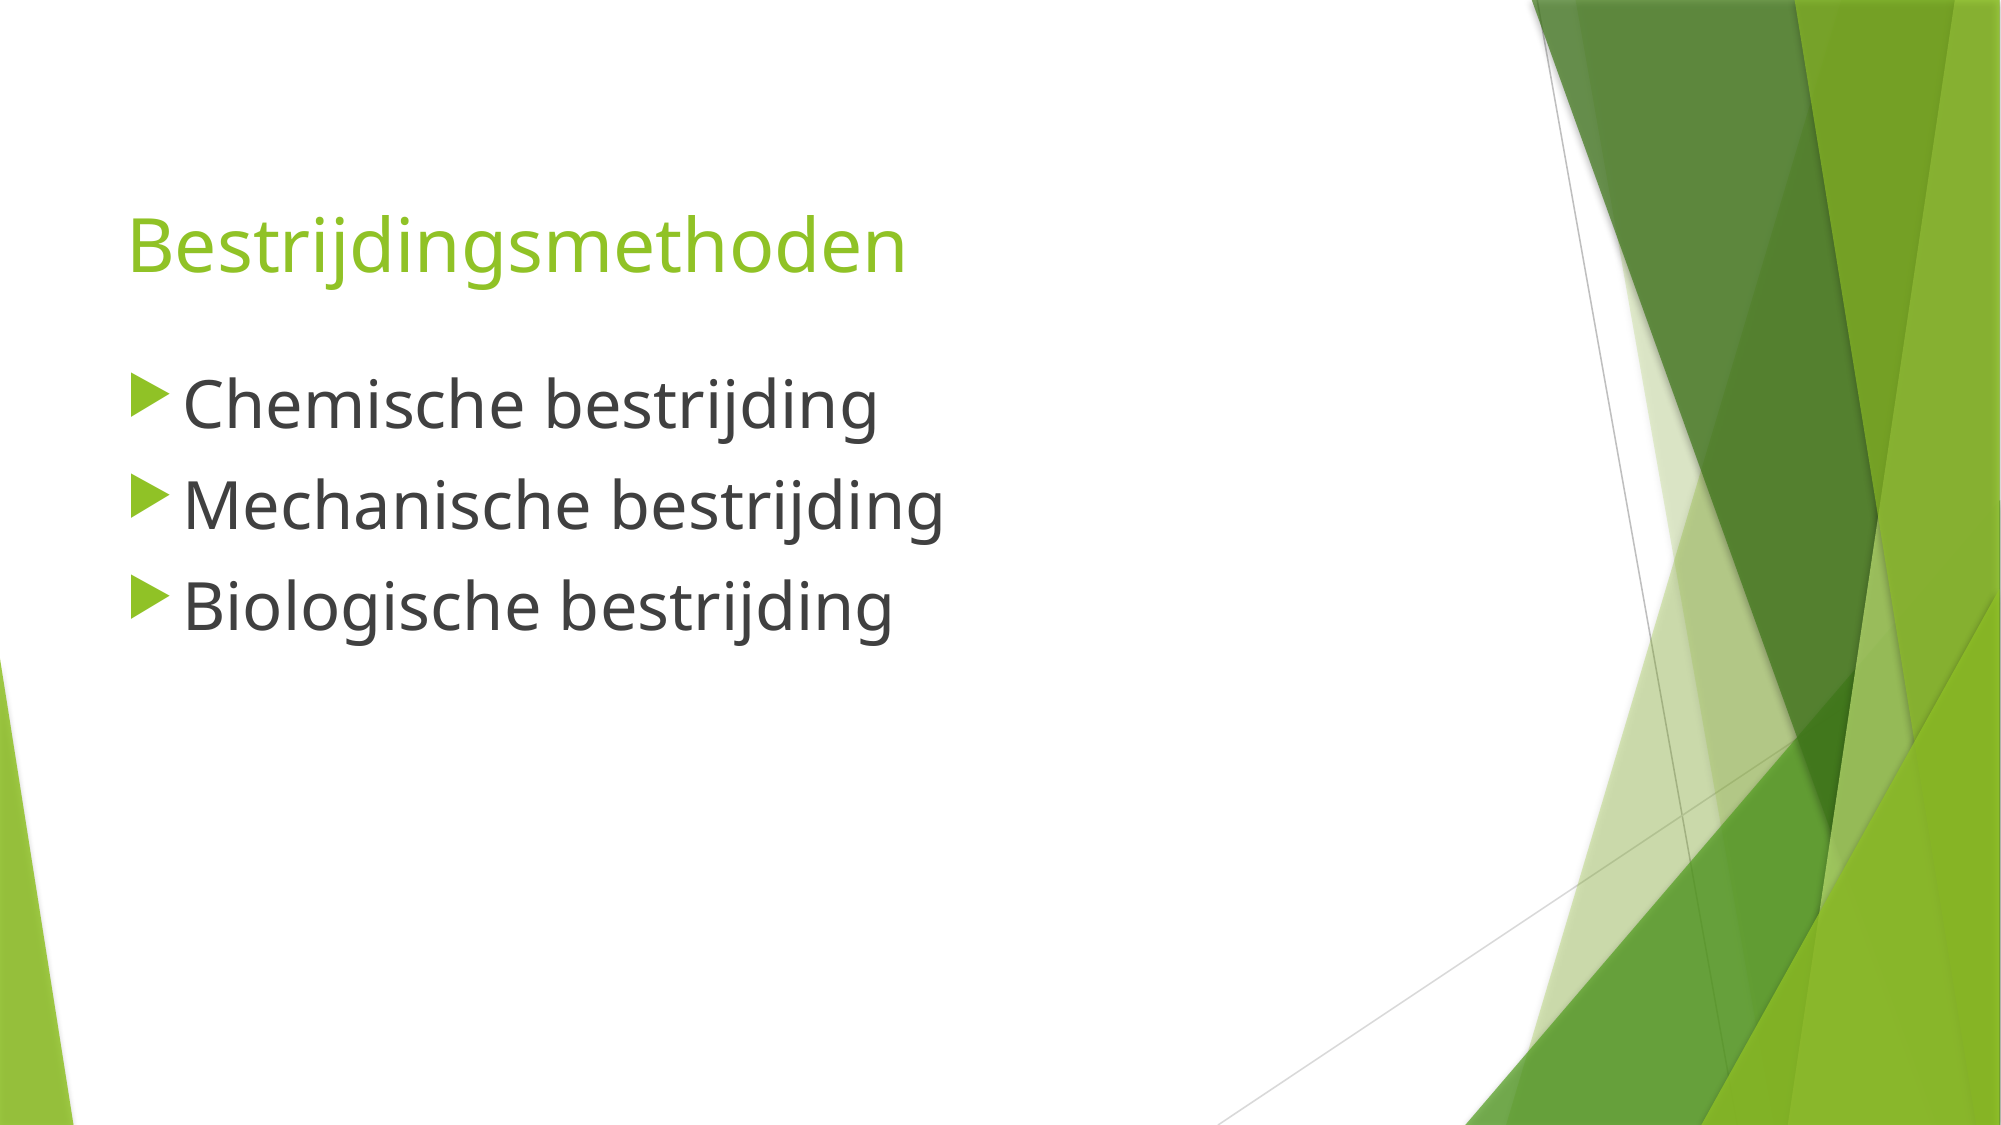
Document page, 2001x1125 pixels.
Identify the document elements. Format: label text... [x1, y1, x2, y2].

list Chemische bestrijding Mechanische bestrijding Biologische bestrijding [111, 354, 1522, 992]
title Bestrijdingsmethoden [111, 99, 1522, 317]
